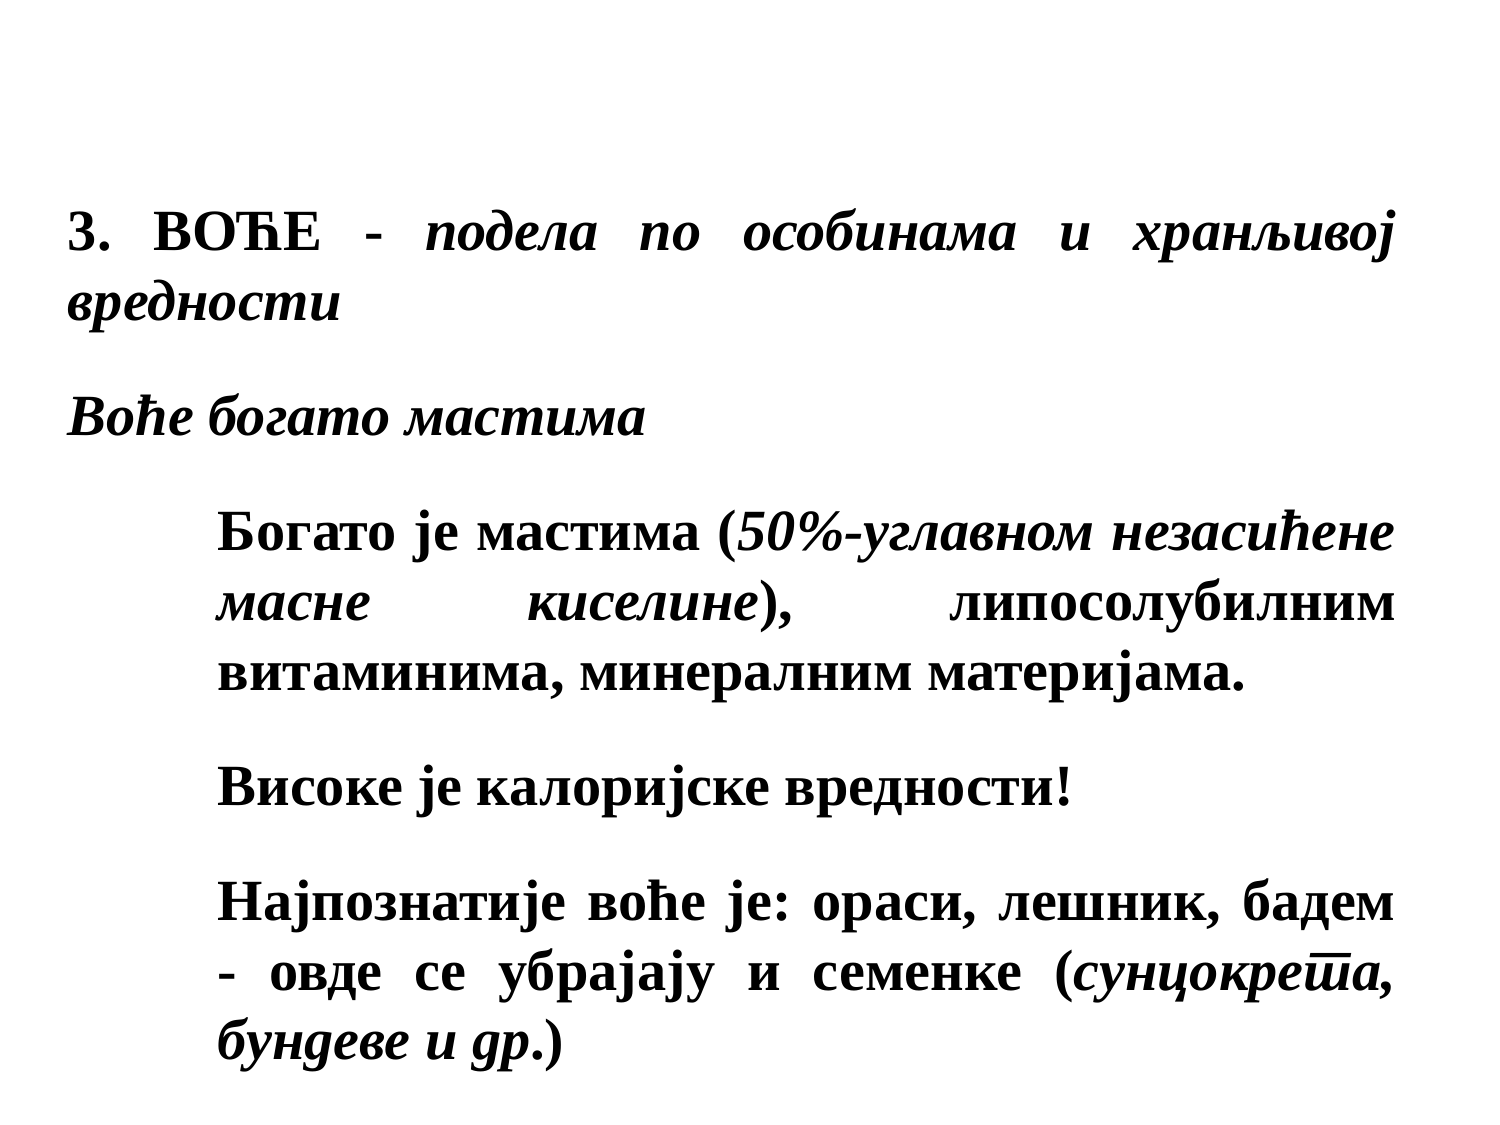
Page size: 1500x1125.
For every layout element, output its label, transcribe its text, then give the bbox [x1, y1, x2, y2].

text_box 3. ВОЋЕ - подела по особинама и хранљивој вредности Воће богато мастима Богато је мастима (50%-углавном незасићене масне киселине), липосолубилним витаминима, минералним материјама. Високе је калоријске вредности! Најпознатије воће је: ораси, лешник, бадем - овде се убрајају и семенке (сунцокрета, бундеве и др.) [53, 184, 1411, 1080]
